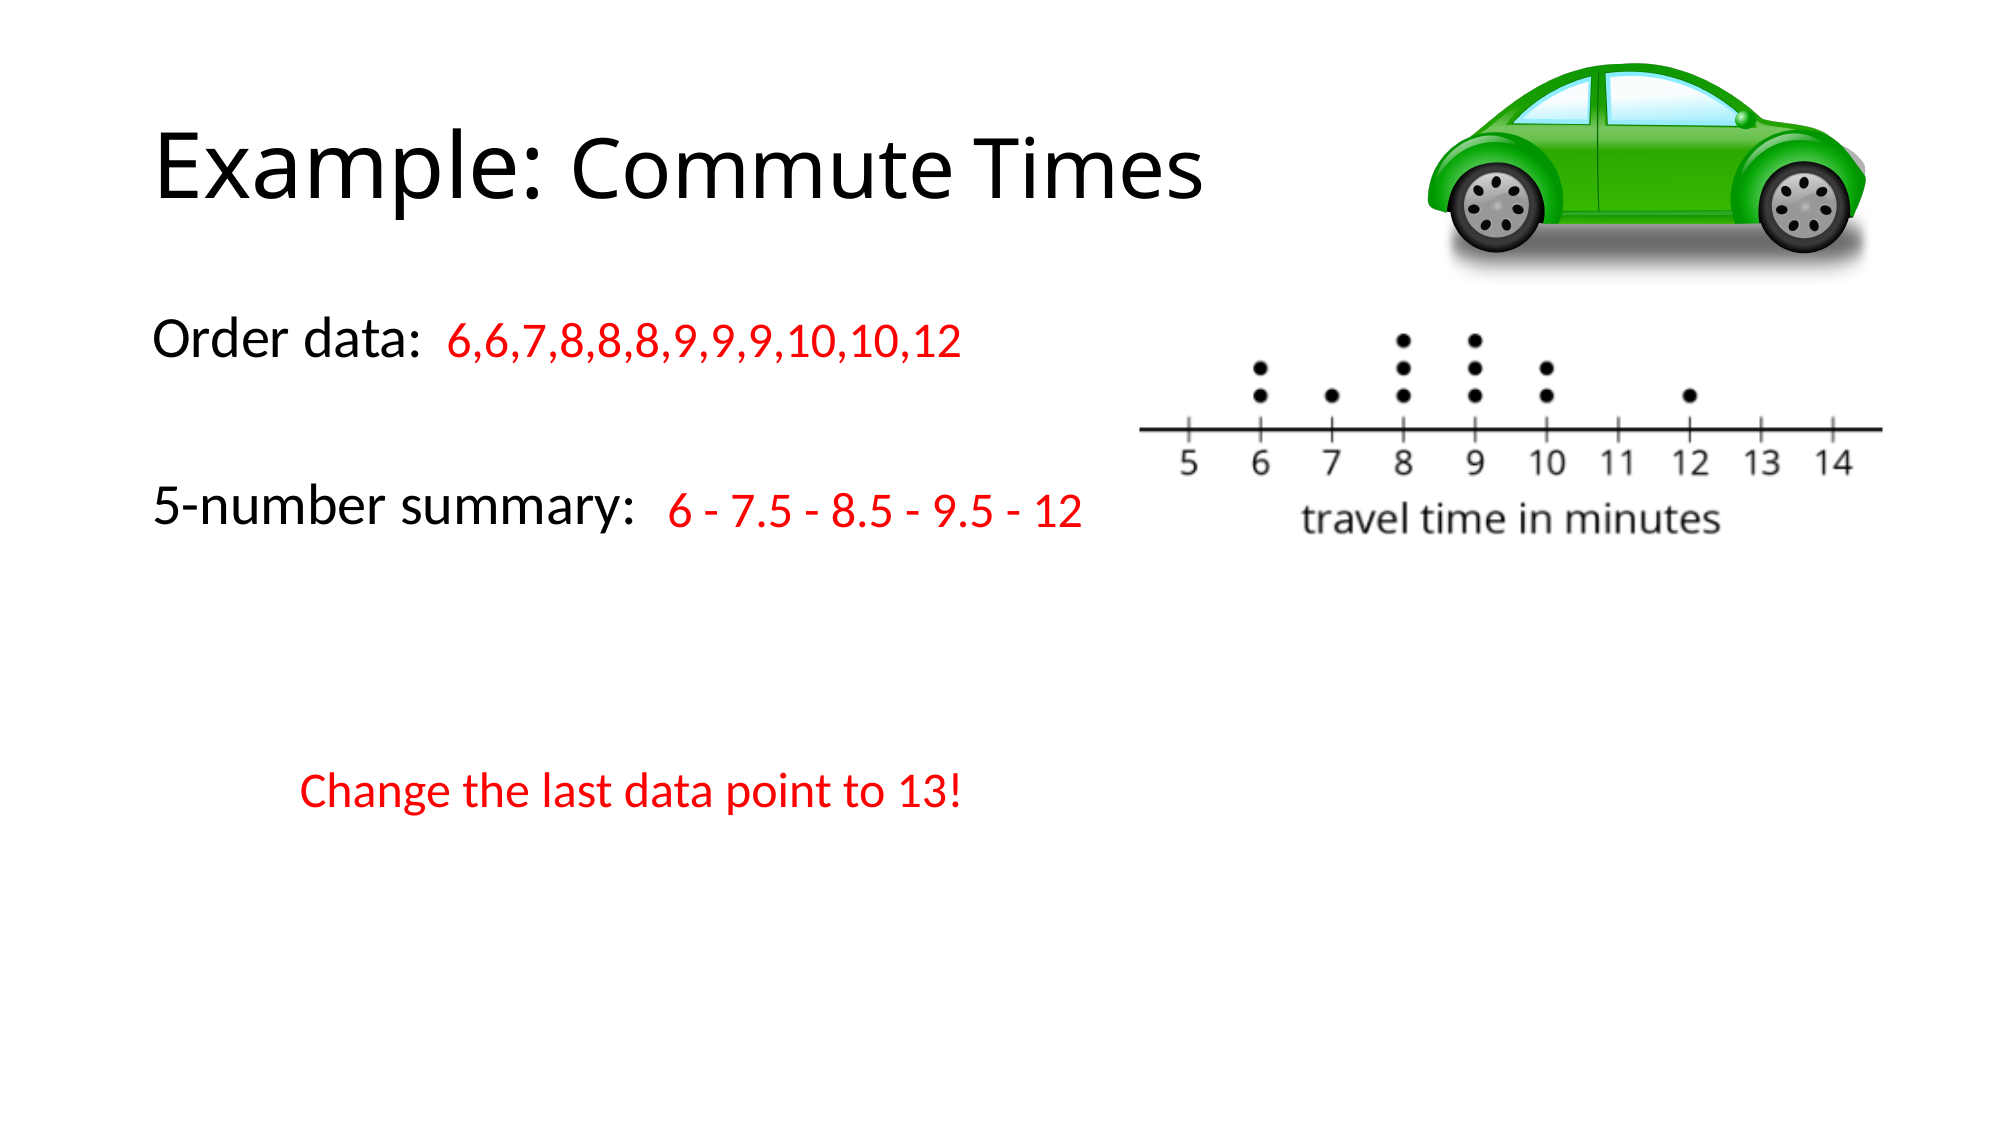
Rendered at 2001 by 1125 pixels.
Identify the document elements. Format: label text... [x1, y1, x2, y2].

list Order data: 5-number summary: [137, 299, 1863, 1014]
text_box Change the last data point to 13! [284, 749, 987, 825]
text_box 6,6,7,8,8,8,9,9,9,10,10,12 [431, 299, 1012, 375]
title Example: Commute Times [137, 59, 1401, 278]
text_box 6 - 7.5 - 8.5 - 9.5 - 12 [652, 470, 1129, 546]
picture [1129, 316, 1892, 547]
picture [1401, 41, 1892, 286]
